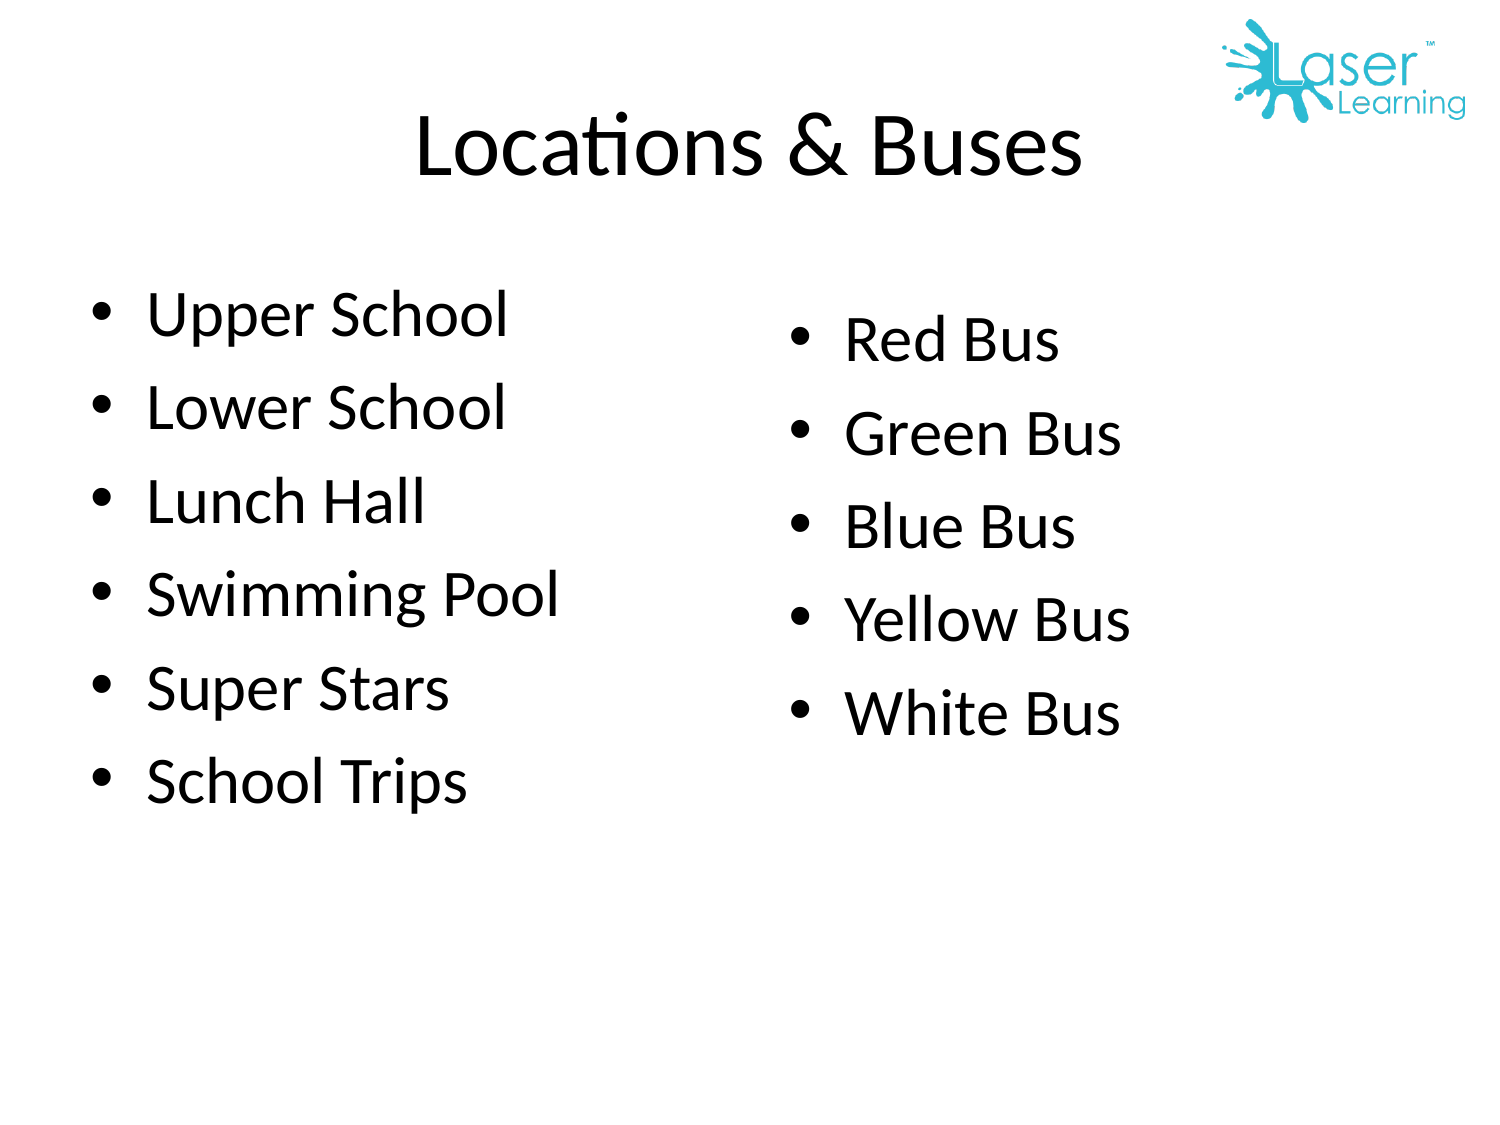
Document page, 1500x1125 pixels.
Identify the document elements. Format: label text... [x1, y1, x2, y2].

text_box Red Bus Green Bus Blue Bus Yellow Bus White Bus [773, 287, 1414, 1030]
list Upper School Lower School Lunch Hall Swimming Pool Super Stars School Trips [75, 262, 715, 1005]
picture [1222, 19, 1465, 123]
title Locations & Buses [75, 45, 1425, 233]
